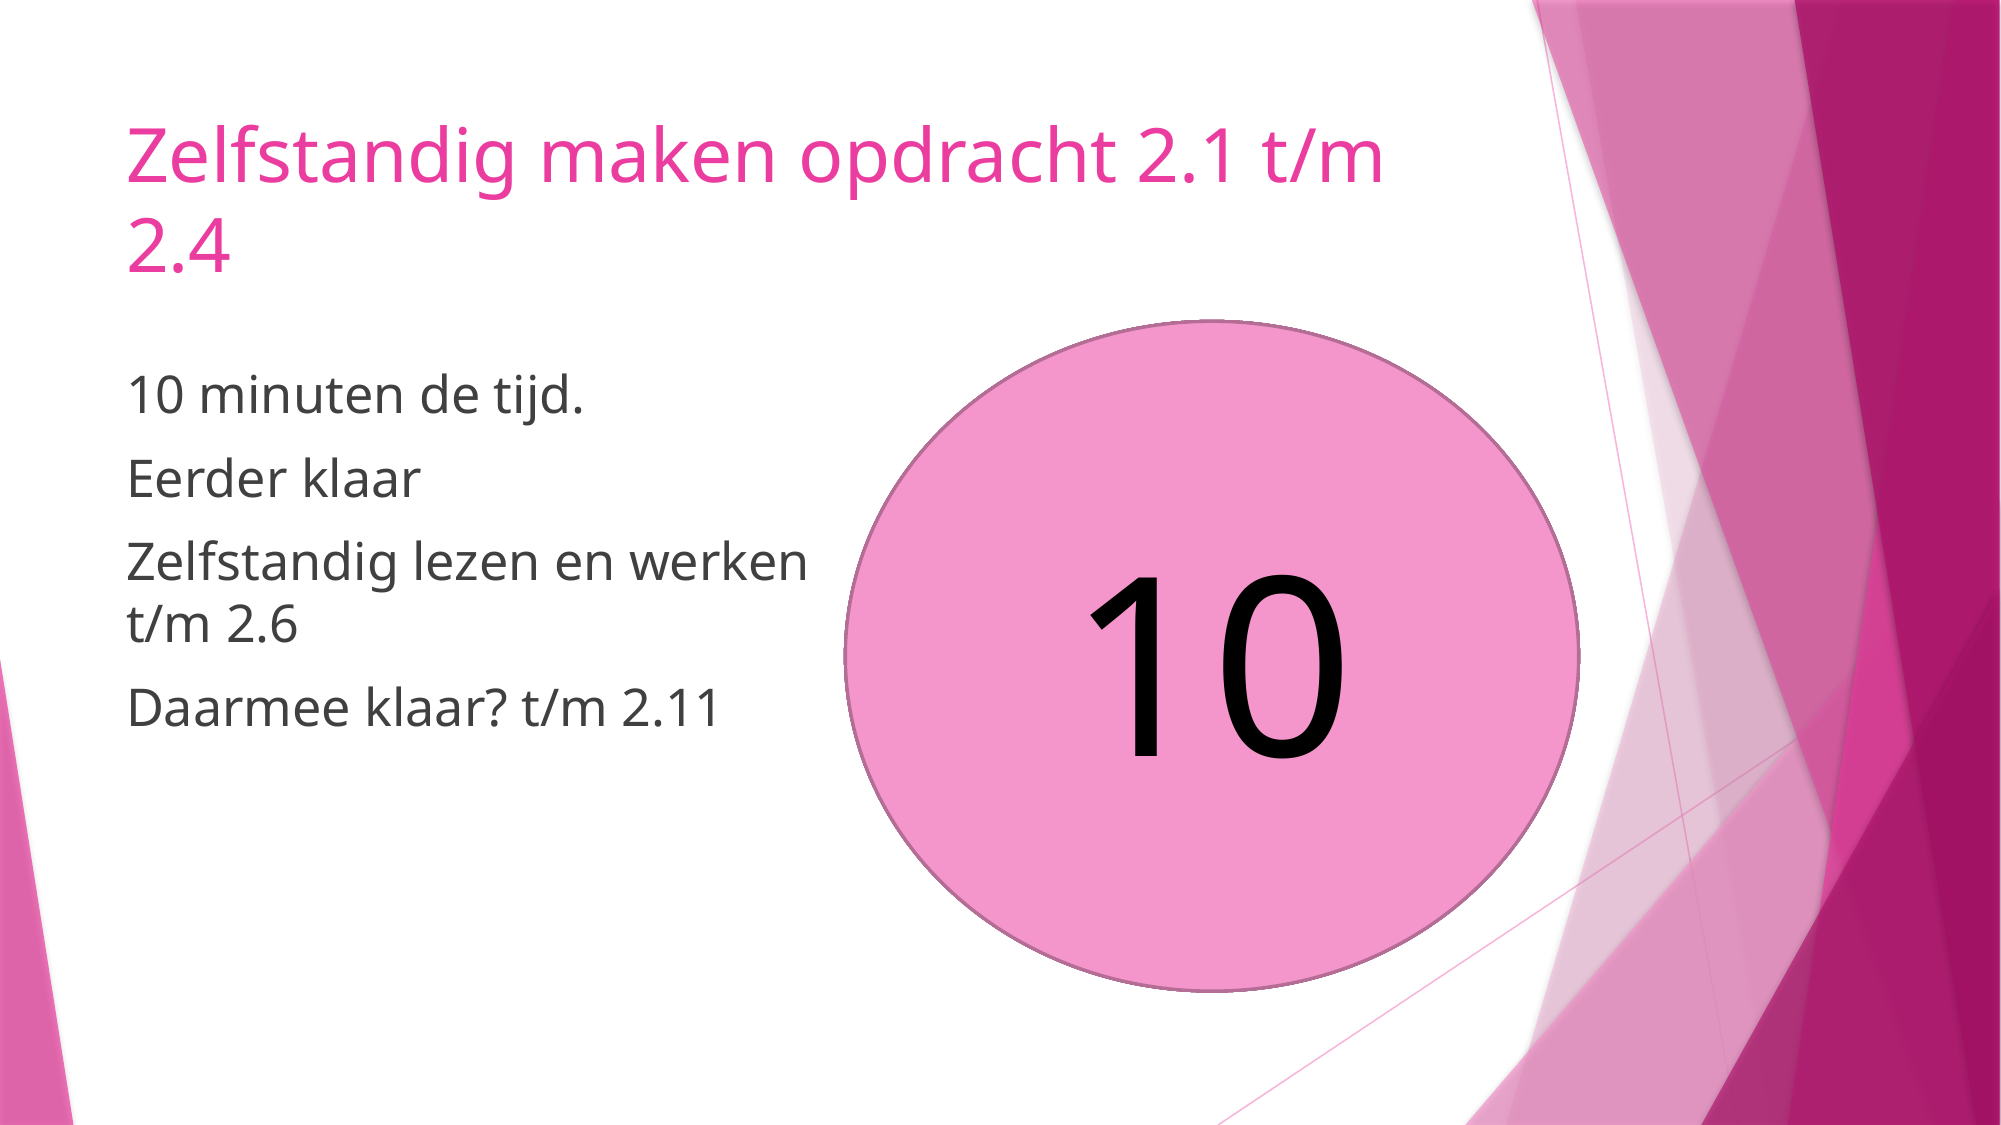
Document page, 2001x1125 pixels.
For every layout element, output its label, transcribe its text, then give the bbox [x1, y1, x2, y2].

list 10 minuten de tijd. Eerder klaar Zelfstandig lezen en werken t/m 2.6 Daarmee klaar? t/m 2.11 [111, 354, 846, 992]
text_box 10 [843, 319, 1581, 993]
title Zelfstandig maken opdracht 2.1 t/m 2.4 [111, 99, 1568, 317]
